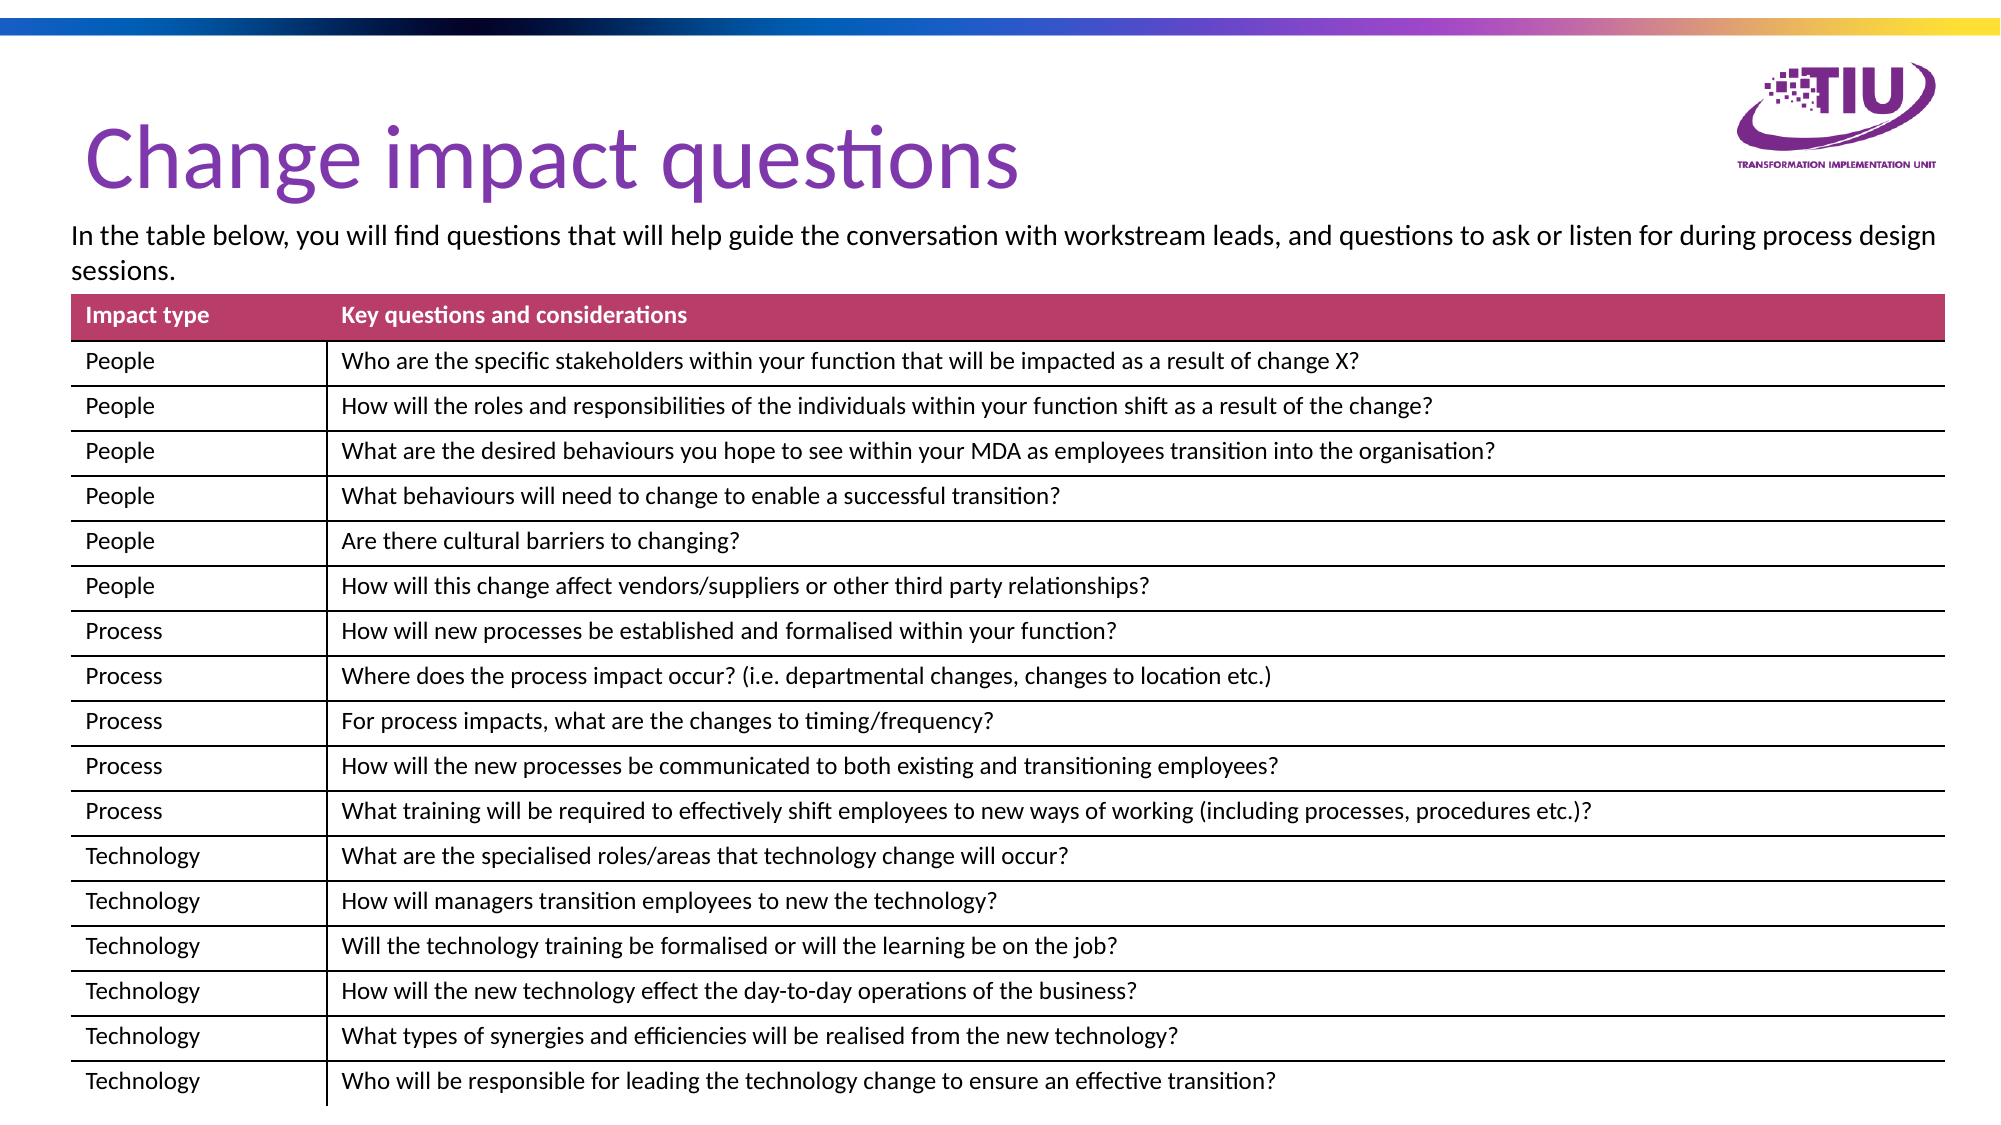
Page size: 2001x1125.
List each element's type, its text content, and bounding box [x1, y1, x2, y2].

table_cell People [71, 432, 326, 475]
table_cell Process [71, 792, 326, 835]
table_cell Who are the specific stakeholders within your function that will be impacted as a result of change X? [328, 342, 1945, 385]
table_cell Process [71, 612, 326, 655]
table_cell Process [71, 747, 326, 790]
table_cell Process [71, 702, 326, 745]
table_cell Will the technology training be formalised or will the learning be on the job? [328, 927, 1945, 970]
table_cell Technology [71, 882, 326, 925]
table_cell Who will be responsible for leading the technology change to ensure an effective transition? [328, 1062, 1945, 1106]
table_cell What behaviours will need to change to enable a successful transition? [328, 477, 1945, 520]
table_cell How will the new processes be communicated to both existing and transitioning employees? [328, 747, 1945, 790]
picture [0, 0, 2001, 1125]
table_cell Technology [71, 1062, 326, 1106]
table_cell What are the specialised roles/areas that technology change will occur? [328, 837, 1945, 880]
table_cell People [71, 522, 326, 565]
table_cell How will this change affect vendors/suppliers or other third party relationships? [328, 567, 1945, 610]
table_cell What are the desired behaviours you hope to see within your MDA as employees transition into the organisation? [328, 432, 1945, 475]
table_cell People [71, 477, 326, 520]
table_cell How will new processes be established and formalised within your function? [328, 612, 1945, 655]
table_cell How will managers transition employees to new the technology? [328, 882, 1945, 925]
table_cell How will the new technology effect the day-to-day operations of the business? [328, 972, 1945, 1015]
table_header Impact type [71, 294, 327, 340]
table_cell People [71, 567, 326, 610]
table_cell Technology [71, 1017, 326, 1060]
text_box In the table below, you will find questions that will help guide the conversation with workstream leads, and questions to ask or listen for during process design sessions. [70, 216, 1945, 287]
table_cell Technology [71, 837, 326, 880]
table_cell What types of synergies and efficiencies will be realised from the new technology? [328, 1017, 1945, 1060]
table_cell Are there cultural barriers to changing? [328, 522, 1945, 565]
table_cell People [71, 342, 326, 385]
table_cell What training will be required to effectively shift employees to new ways of working (including processes, procedures etc.)? [328, 792, 1945, 835]
table_cell How will the roles and responsibilities of the individuals within your function shift as a result of the change? [328, 387, 1945, 430]
table_cell People [71, 387, 326, 430]
text_box Change impact questions [71, 89, 1690, 215]
table_cell Where does the process impact occur? (i.e. departmental changes, changes to location etc.) [328, 657, 1945, 700]
table_cell For process impacts, what are the changes to timing/frequency? [328, 702, 1945, 745]
table_header Key questions and considerations [327, 294, 1945, 340]
table_cell Process [71, 657, 326, 700]
table_cell Technology [71, 927, 326, 970]
table_cell Technology [71, 972, 326, 1015]
